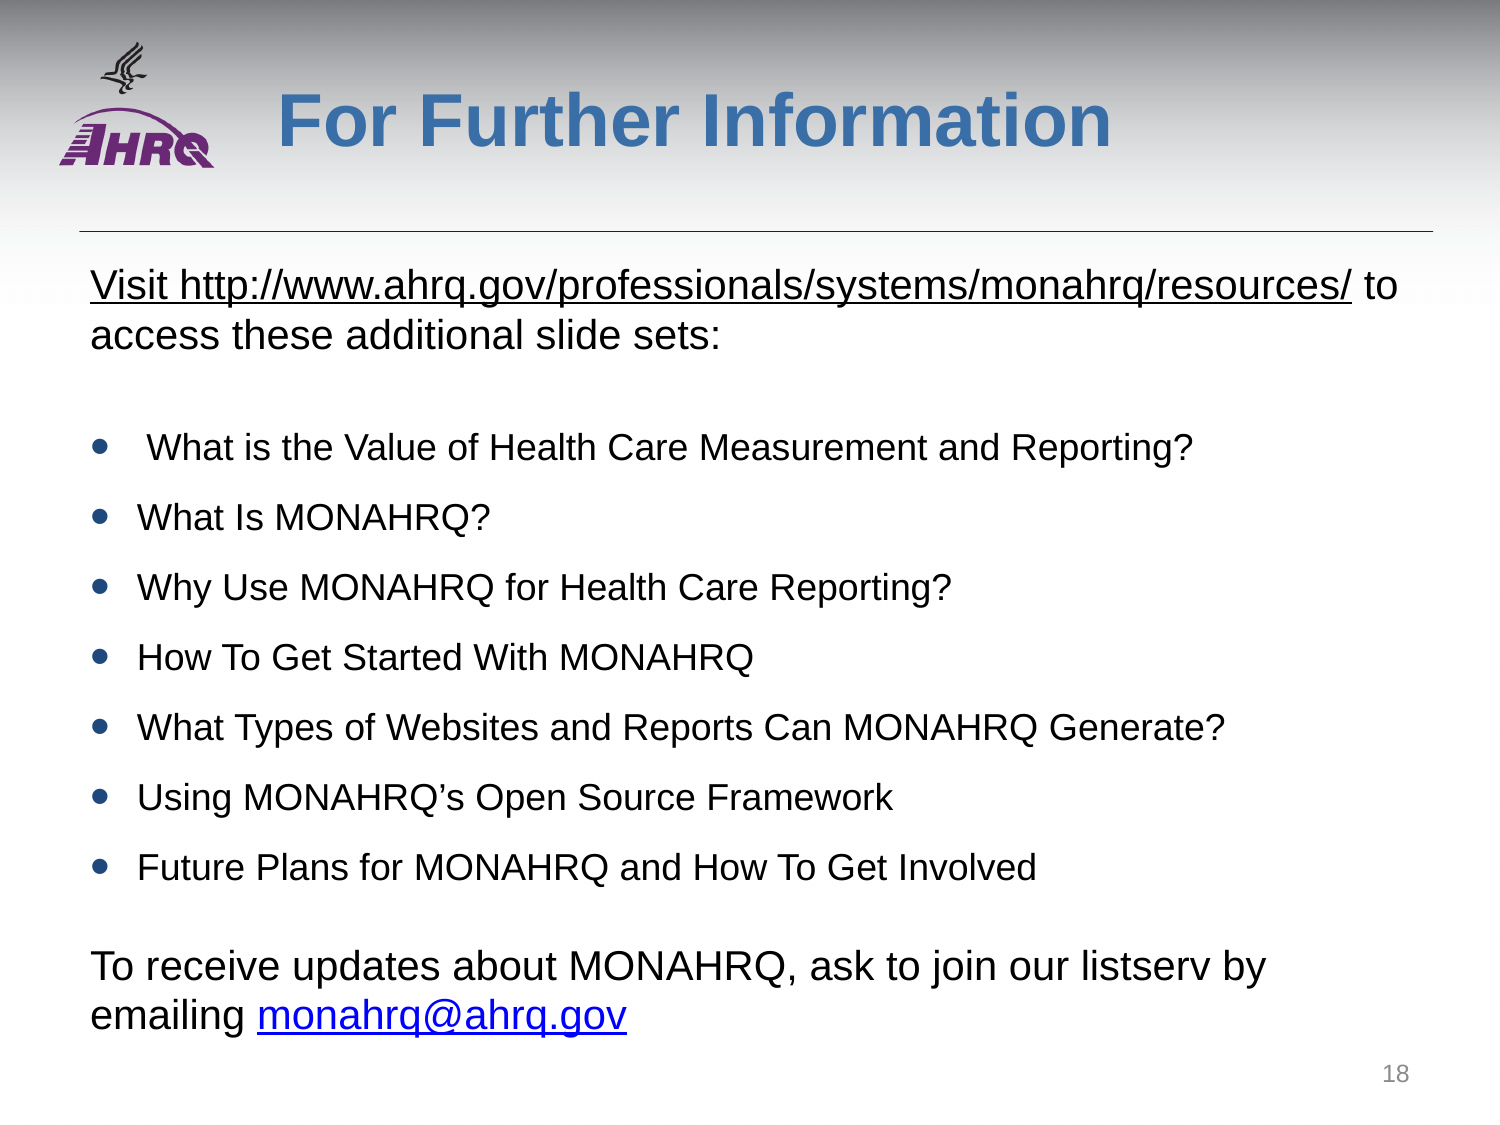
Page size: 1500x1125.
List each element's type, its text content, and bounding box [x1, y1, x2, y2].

picture [0, 0, 1500, 1125]
list Visit http://www.ahrq.gov/professionals/systems/monahrq/resources/ to access these additional slide sets: What is the Value of Health Care Measurement and Reporting? What Is MONAHRQ? Why Use MONAHRQ for Health Care Reporting? How To Get Started With MONAHRQ What Types of Websites and Reports Can MONAHRQ Generate? Using MONAHRQ’s Open Source Framework Future Plans for MONAHRQ and How To Get Involved To receive updates about MONAHRQ, ask to join our listserv by emailing monahrq@ahrq.gov [75, 249, 1425, 1005]
slide_number 18 [1074, 1042, 1425, 1103]
title For Further Information [262, 45, 1425, 188]
